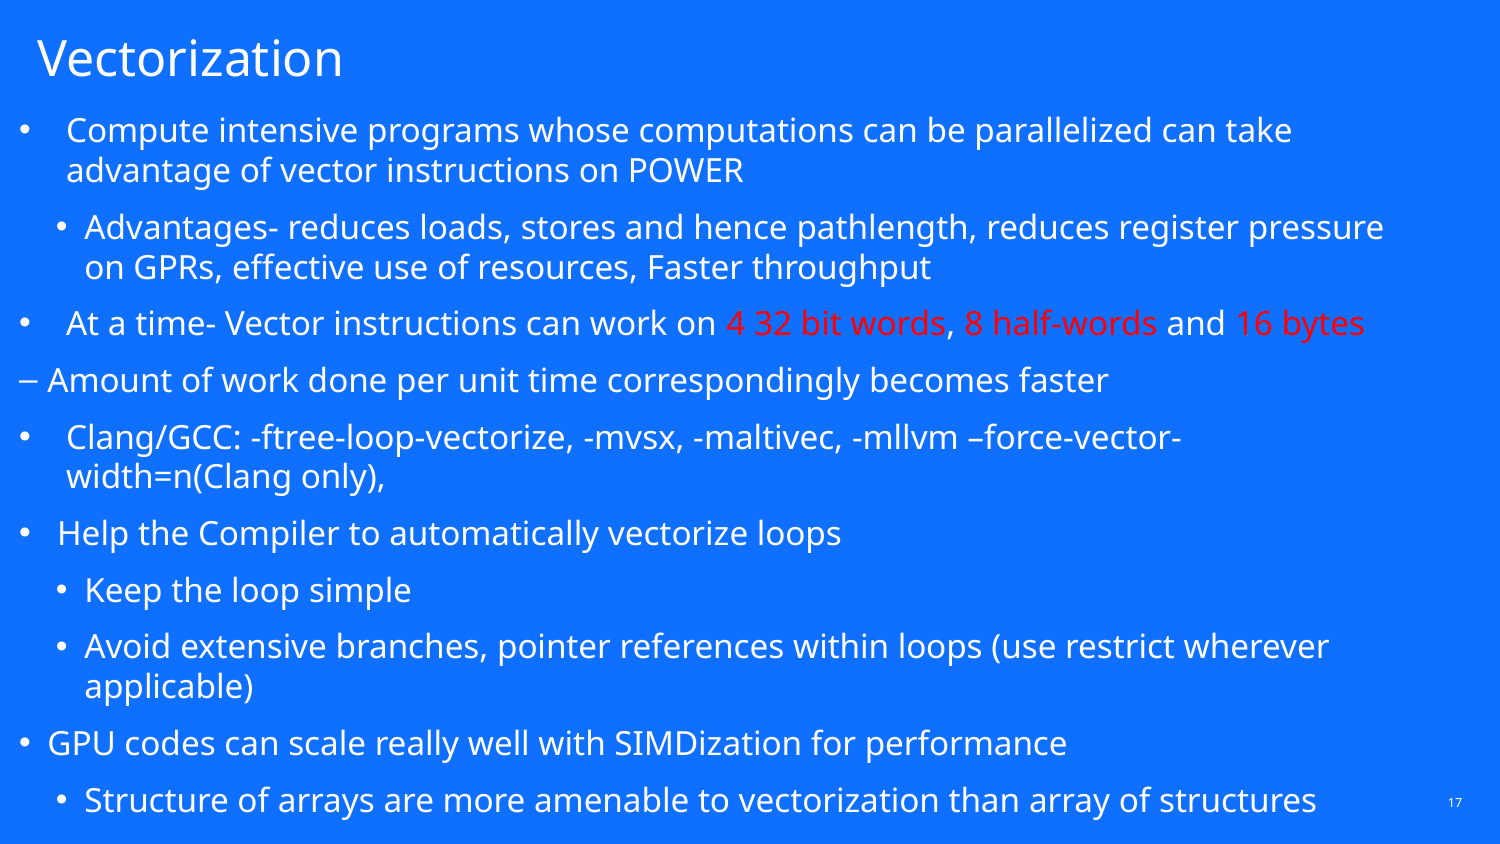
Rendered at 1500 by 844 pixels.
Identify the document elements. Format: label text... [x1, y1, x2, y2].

title Vectorization [37, 33, 713, 109]
slide_number 17 [1125, 791, 1463, 815]
list Compute intensive programs whose computations can be parallelized can take advantage of vector instructions on POWER Advantages- reduces loads, stores and hence pathlength, reduces register pressure on GPRs, effective use of resources, Faster throughput At a time- Vector instructions can work on 4 32 bit words, 8 half-words and 16 bytes Amount of work done per unit time correspondingly becomes faster Clang/GCC: -ftree-loop-vectorize, -mvsx, -maltivec, -mllvm –force-vector-width=n(Clang only), Help the Compiler to automatically vectorize loops Keep the loop simple Avoid extensive branches, pointer references within loops (use restrict wherever applicable) GPU codes can scale really well with SIMDization for performance Structure of arrays are more amenable to vectorization than array of structures [19, 109, 1406, 752]
